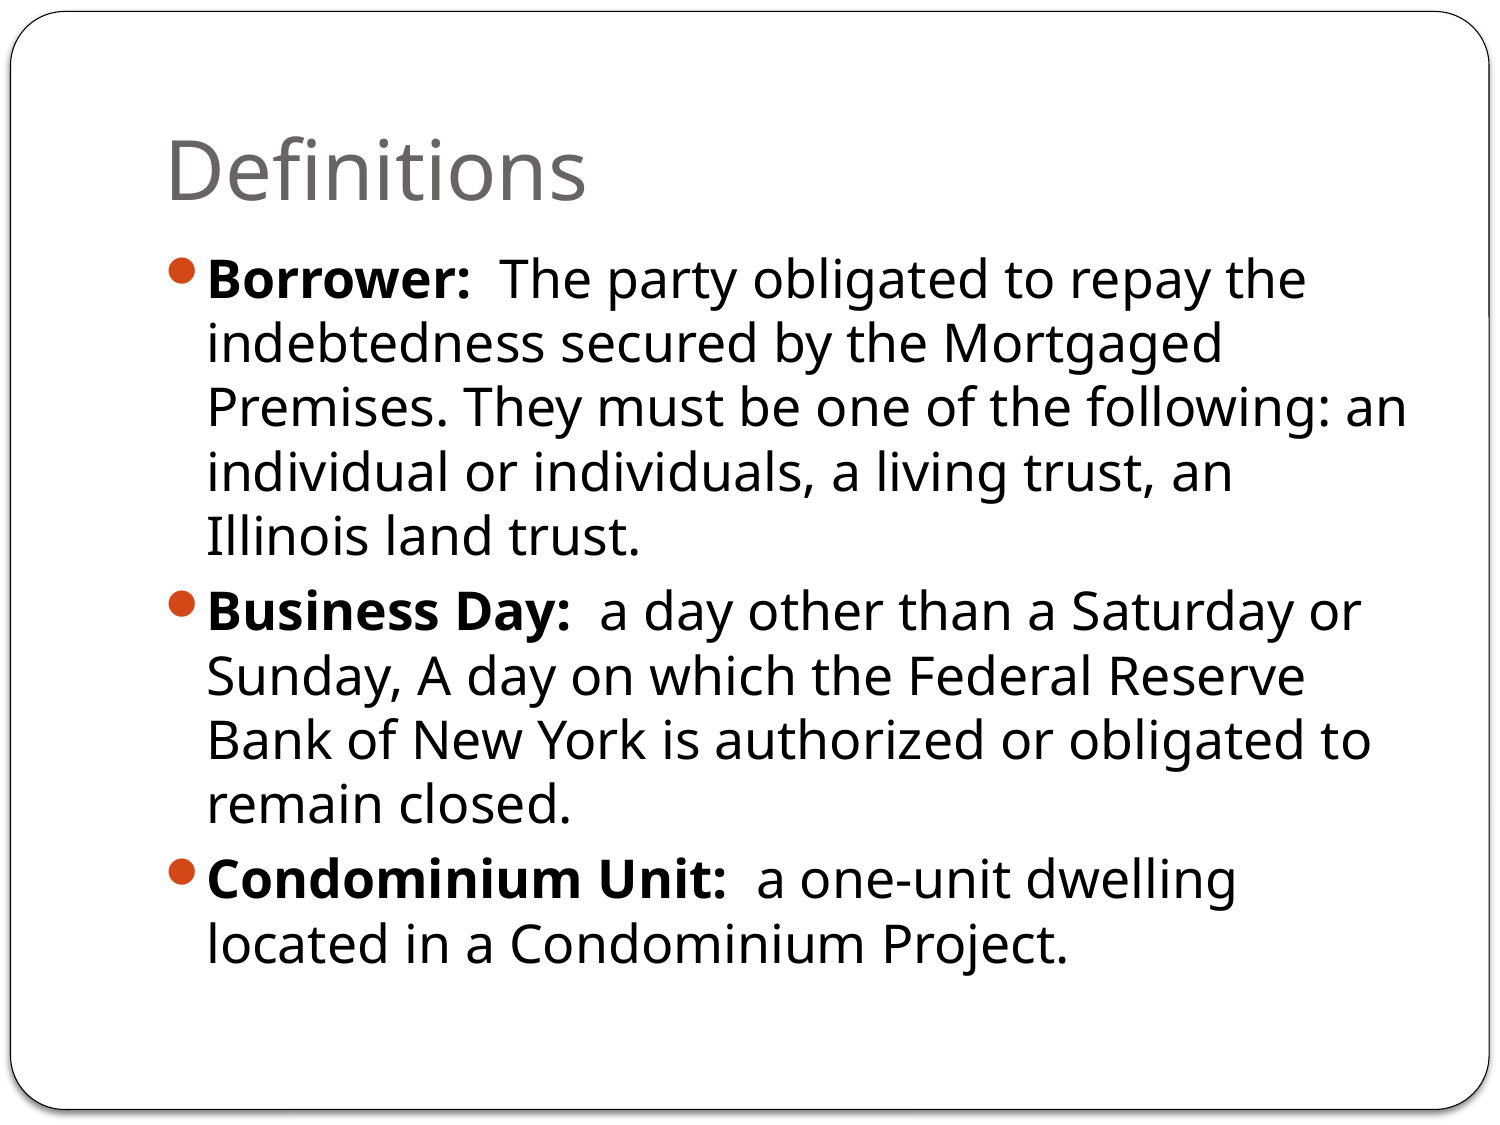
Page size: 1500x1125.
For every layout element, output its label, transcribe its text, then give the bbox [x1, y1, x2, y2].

list Borrower: The party obligated to repay the indebtedness secured by the Mortgaged Premises. They must be one of the following: an individual or individuals, a living trust, an Illinois land trust. Business Day: a day other than a Saturday or Sunday, A day on which the Federal Reserve Bank of New York is authorized or obligated to remain closed. Condominium Unit: a one-unit dwelling located in a Condominium Project. [150, 237, 1425, 988]
title Definitions [150, 45, 1425, 233]
